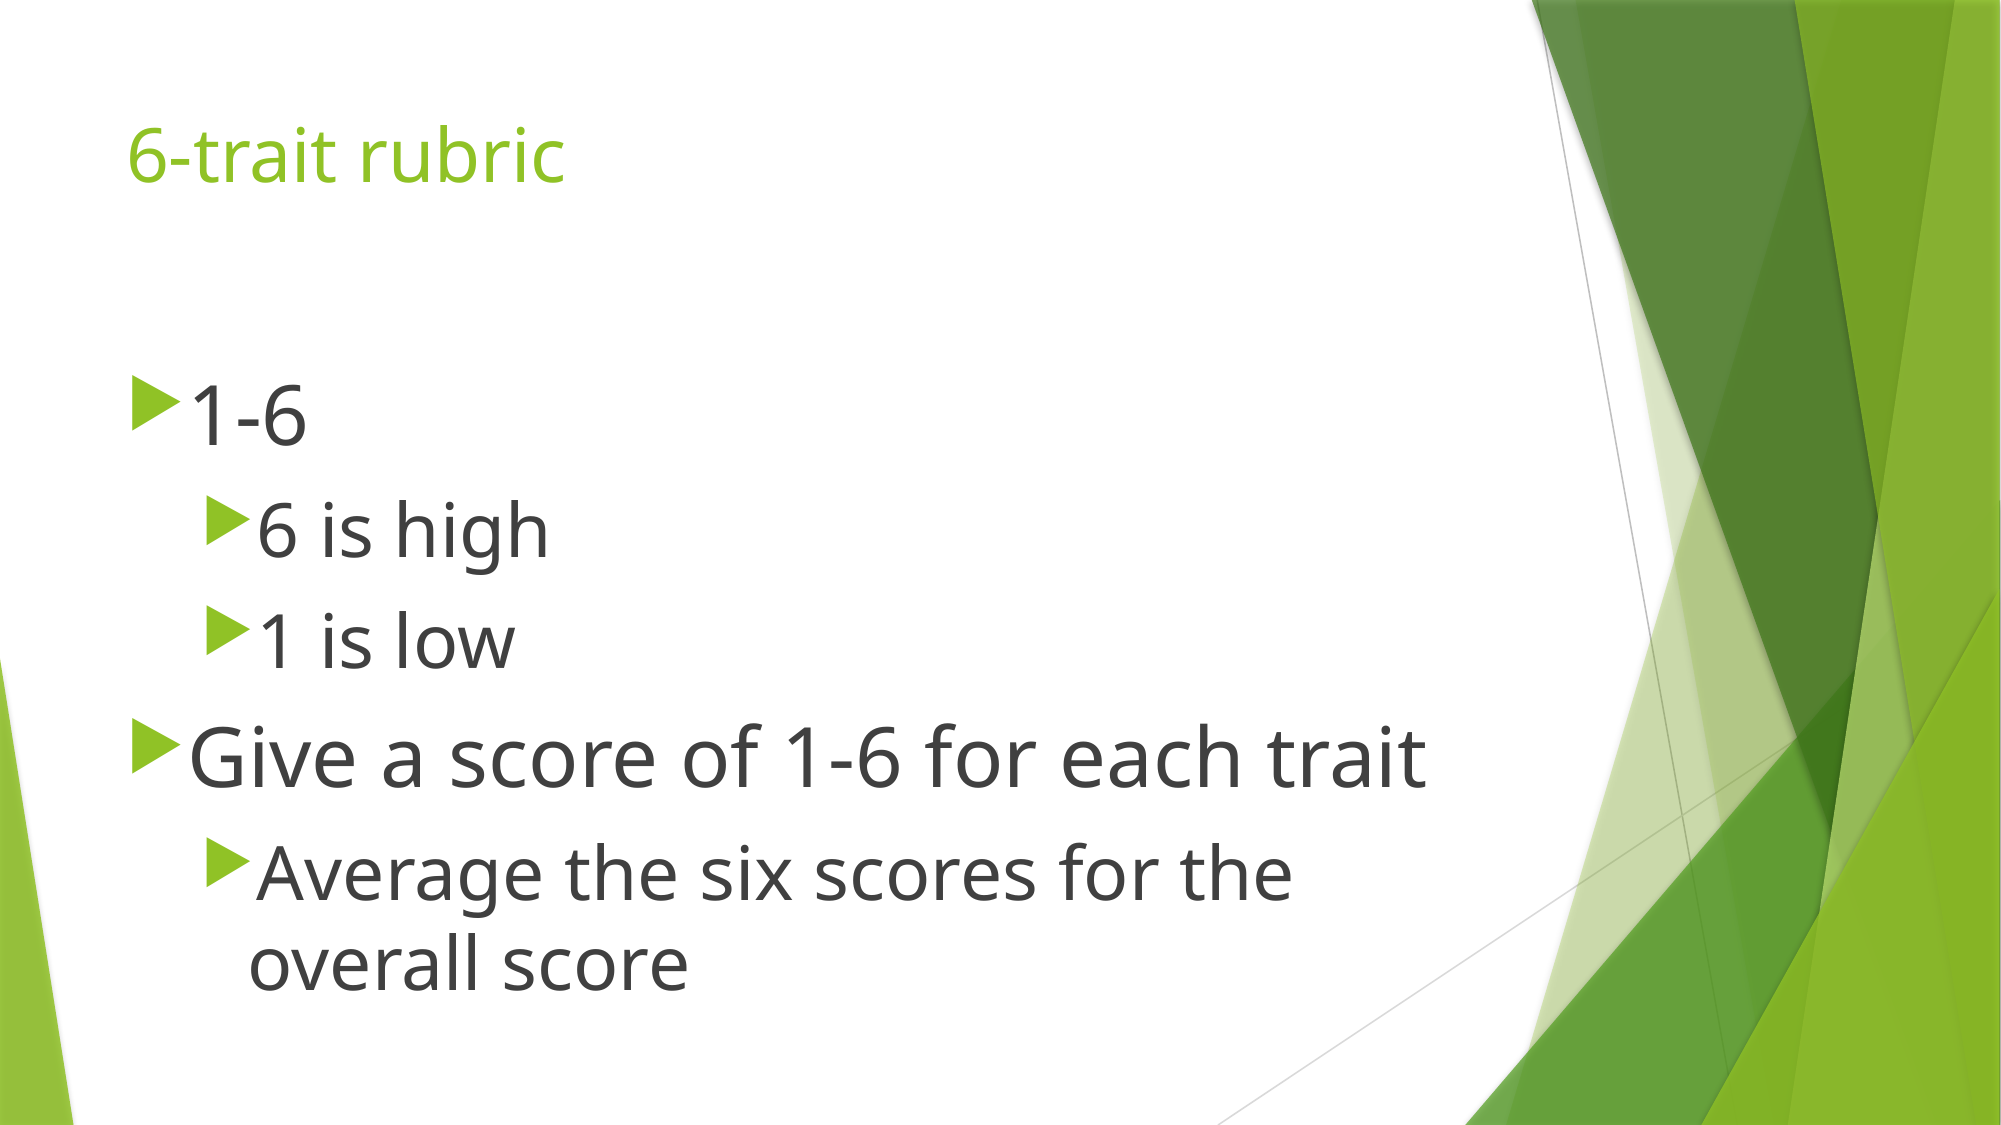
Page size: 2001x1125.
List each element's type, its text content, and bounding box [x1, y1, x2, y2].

list 1-6 6 is high 1 is low Give a score of 1-6 for each trait Average the six scores for the overall score [111, 354, 1522, 992]
title 6-trait rubric [111, 99, 1522, 317]
